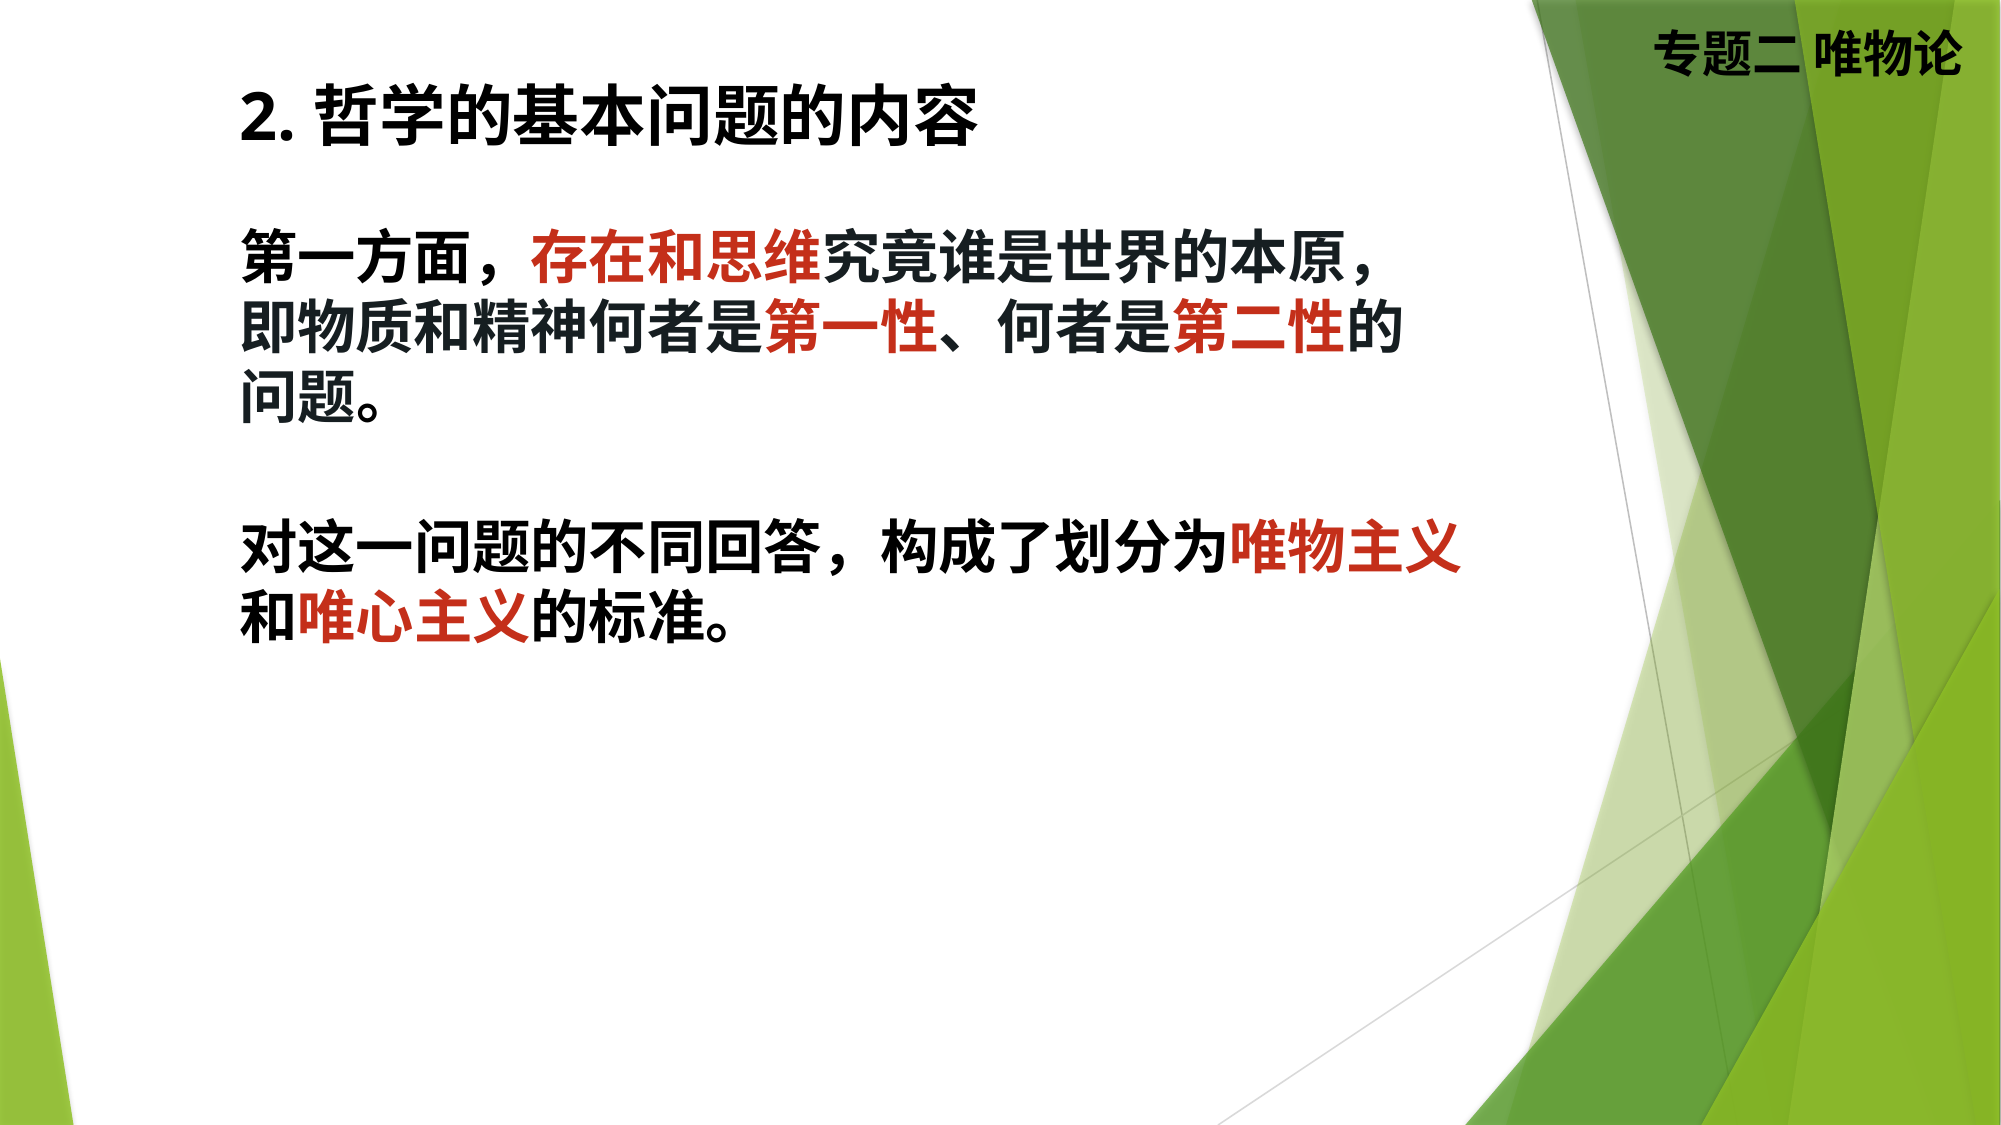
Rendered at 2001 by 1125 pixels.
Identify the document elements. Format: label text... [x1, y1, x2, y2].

text_box 2.哲学的基本问题的内容 [224, 65, 1180, 161]
text_box 第一方面，存在和思维究竟谁是世界的本原，即物质和精神何者是第一性、何者是第二性的问题。 [224, 212, 1472, 438]
text_box 对这一问题的不同回答，构成了划分为唯物主义和唯心主义的标准。 [224, 502, 1505, 657]
